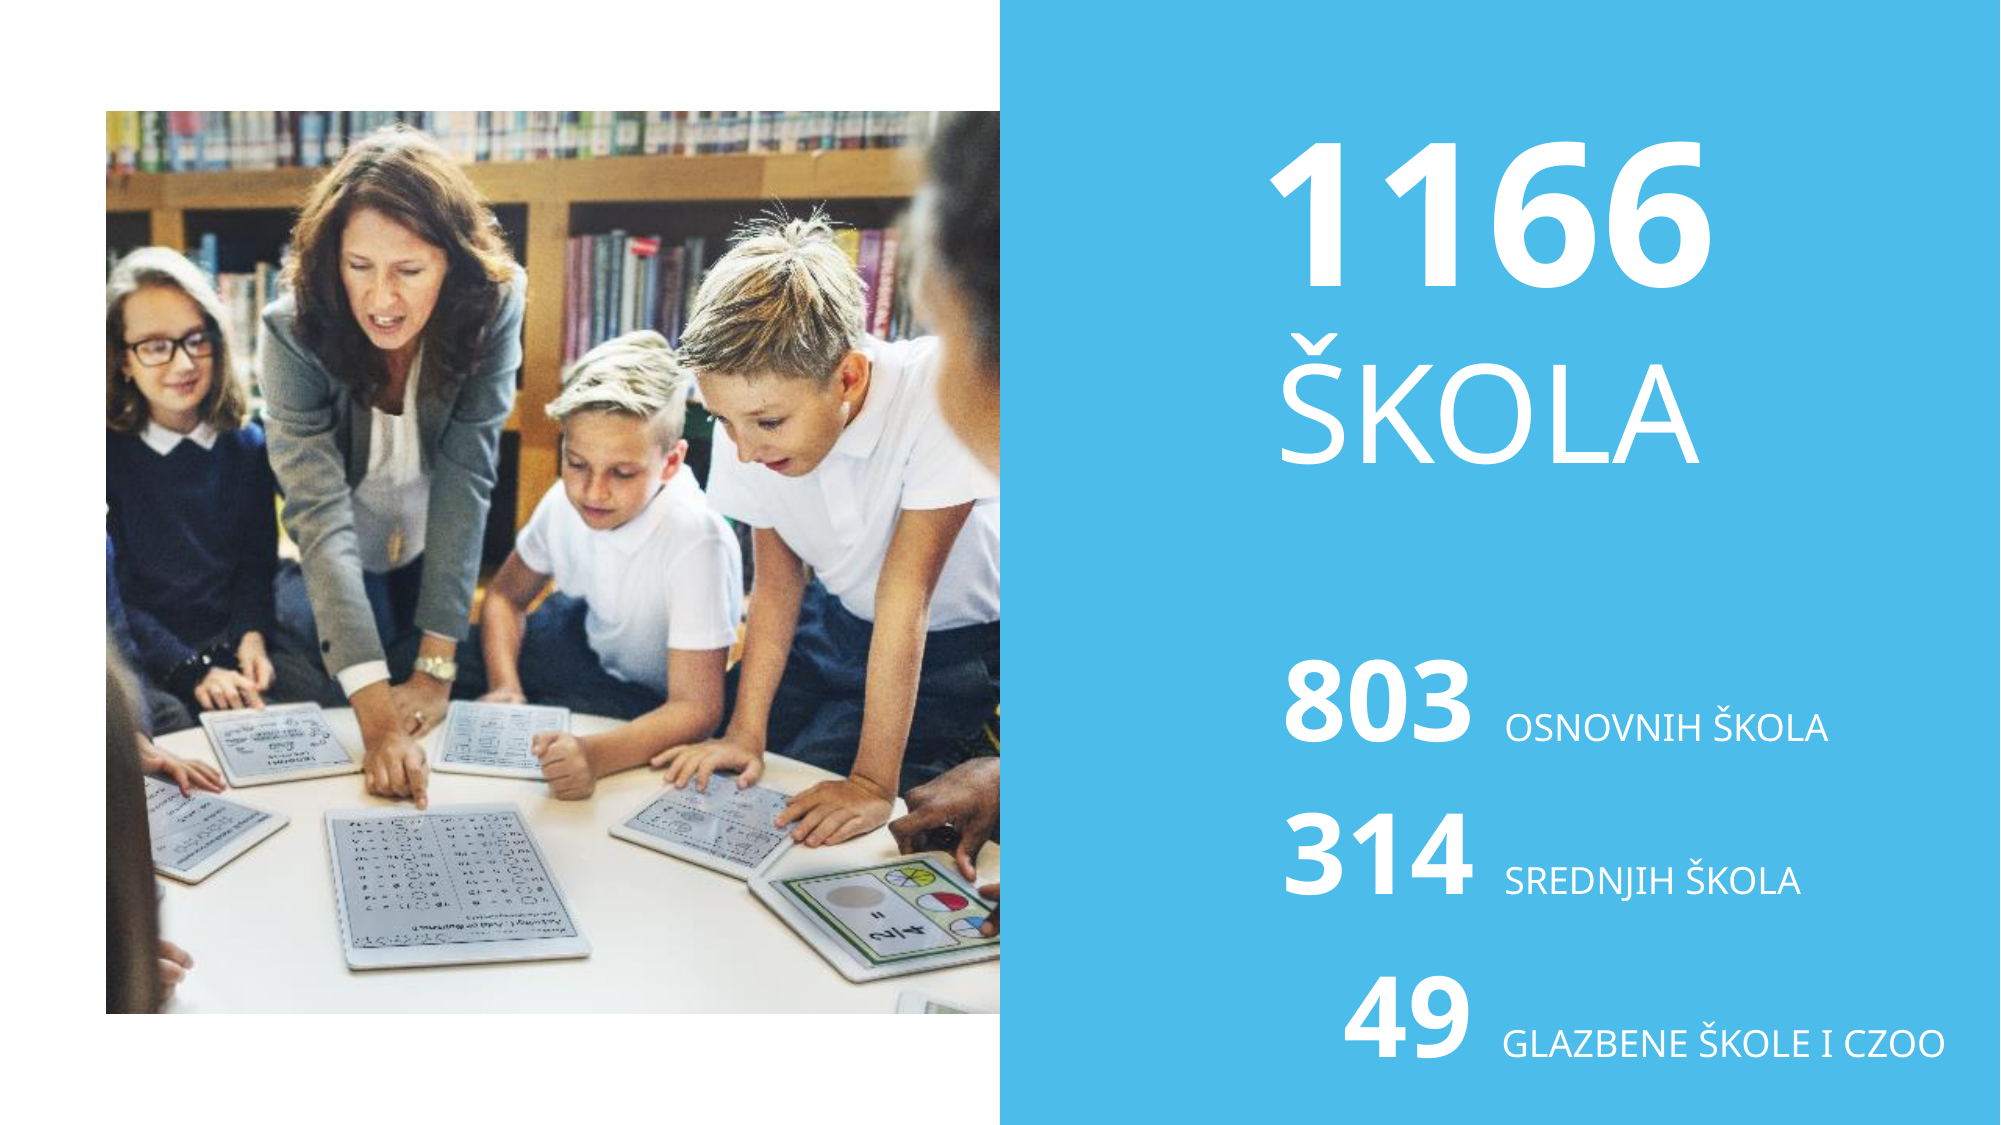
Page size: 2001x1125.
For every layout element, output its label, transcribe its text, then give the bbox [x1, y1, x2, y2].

picture [106, 111, 1000, 1014]
text_box 314 SREDNJIH ŠKOLA [1267, 774, 1841, 925]
text_box [999, 0, 2000, 1125]
text_box 803 OSNOVNIH ŠKOLA [1267, 622, 2000, 772]
text_box 1166 ŠKOLA [1112, 78, 1864, 499]
text_box 49 GLAZBENE ŠKOLE I CZOO [1329, 937, 2000, 1088]
